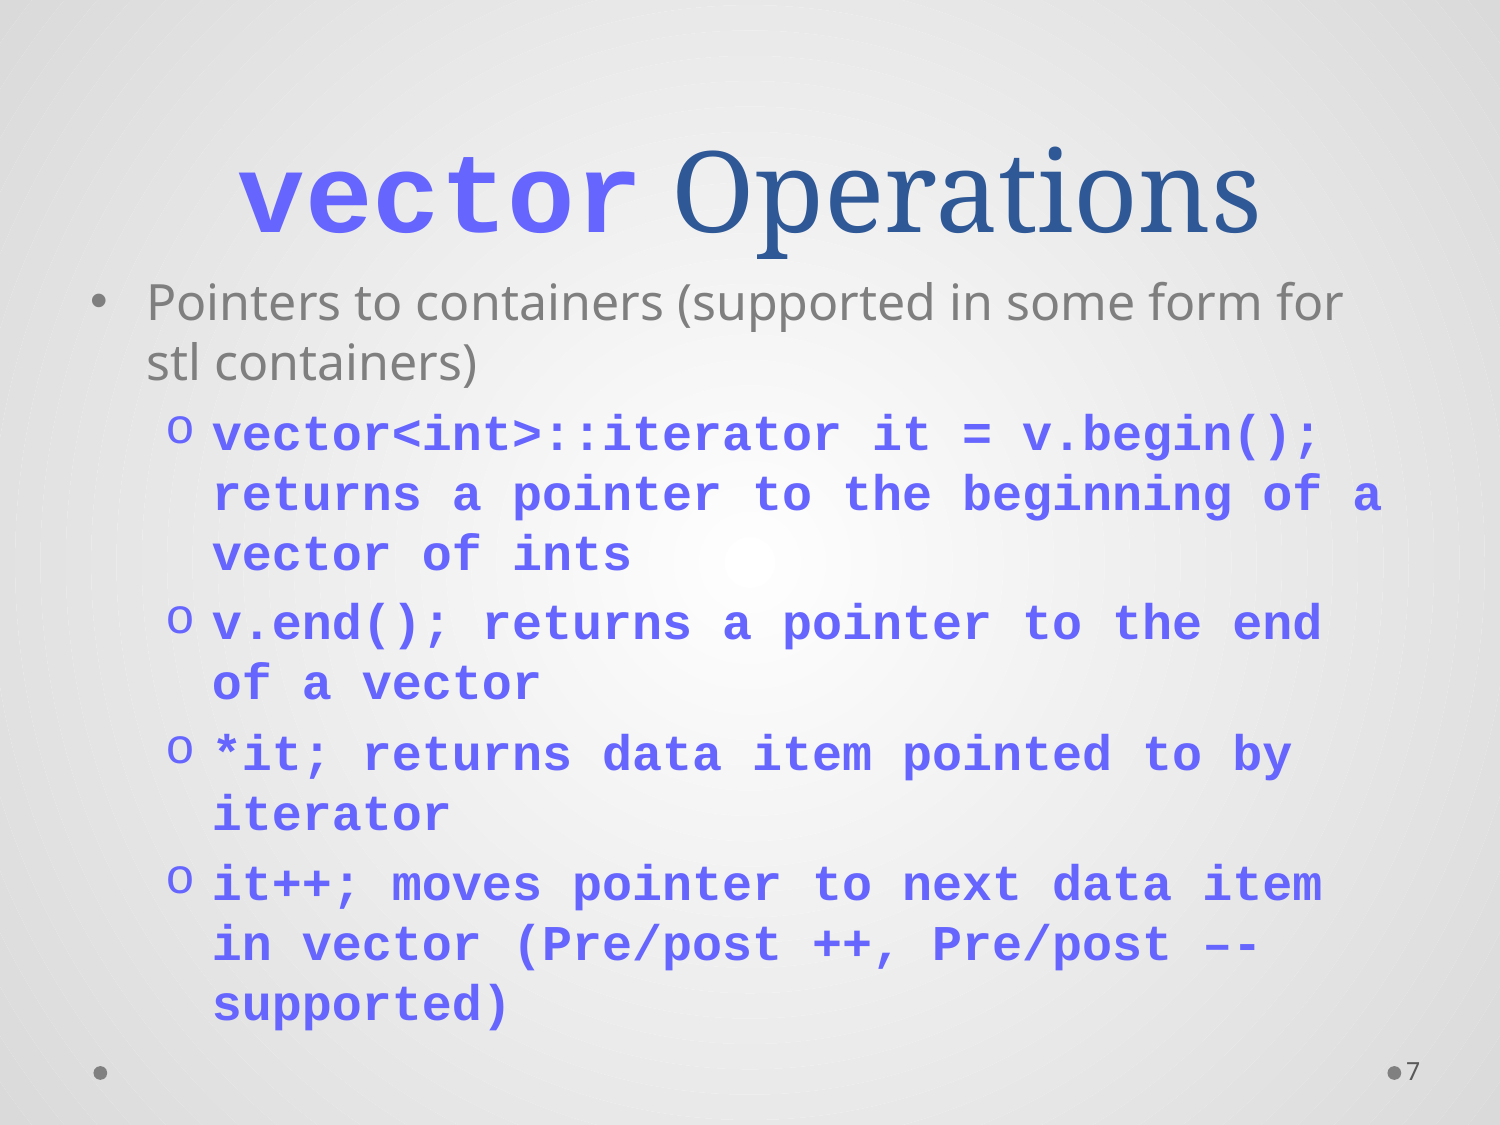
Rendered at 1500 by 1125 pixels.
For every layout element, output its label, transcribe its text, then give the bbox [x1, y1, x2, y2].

list Pointers to containers (supported in some form for stl containers) vector<int>::iterator it = v.begin(); returns a pointer to the beginning of a vector of ints v.end(); returns a pointer to the end of a vector *it; returns data item pointed to by iterator it++; moves pointer to next data item in vector (Pre/post ++, Pre/post –- supported) [75, 262, 1425, 1005]
title vector Operations [75, 0, 1425, 262]
slide_number 7 [1401, 1042, 1494, 1103]
